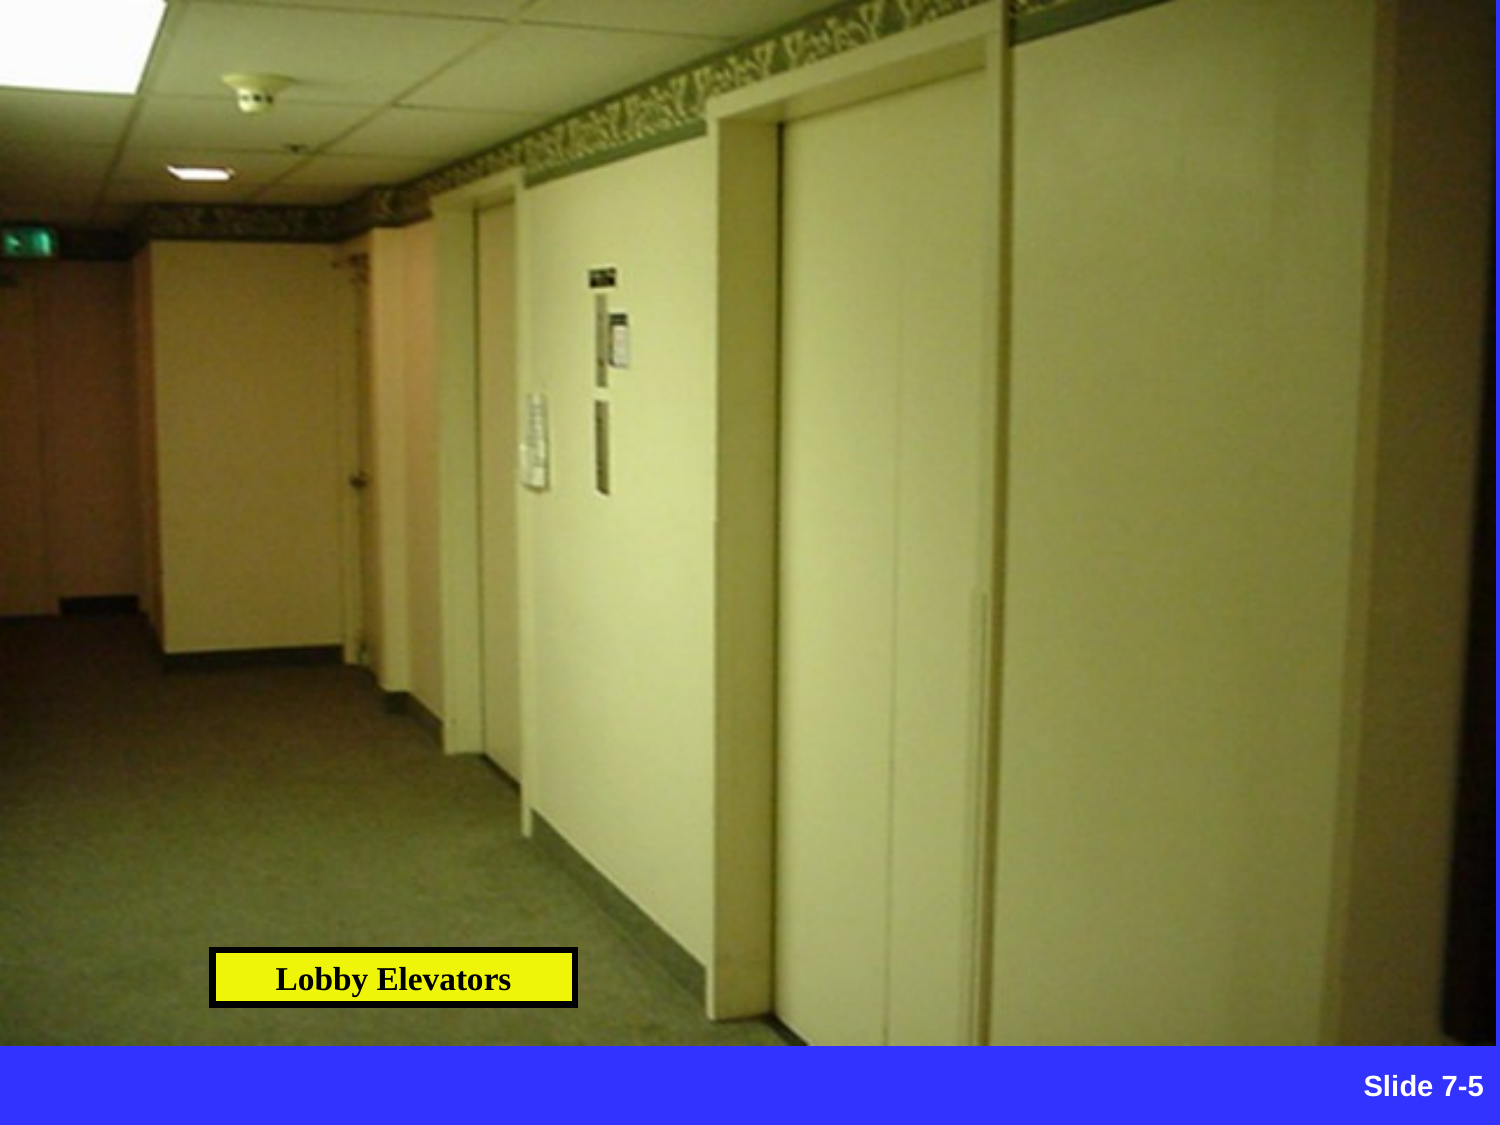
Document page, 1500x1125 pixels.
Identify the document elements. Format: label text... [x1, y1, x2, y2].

slide_number Slide 7-147 [1148, 1059, 1500, 1125]
picture [0, 0, 1500, 1051]
